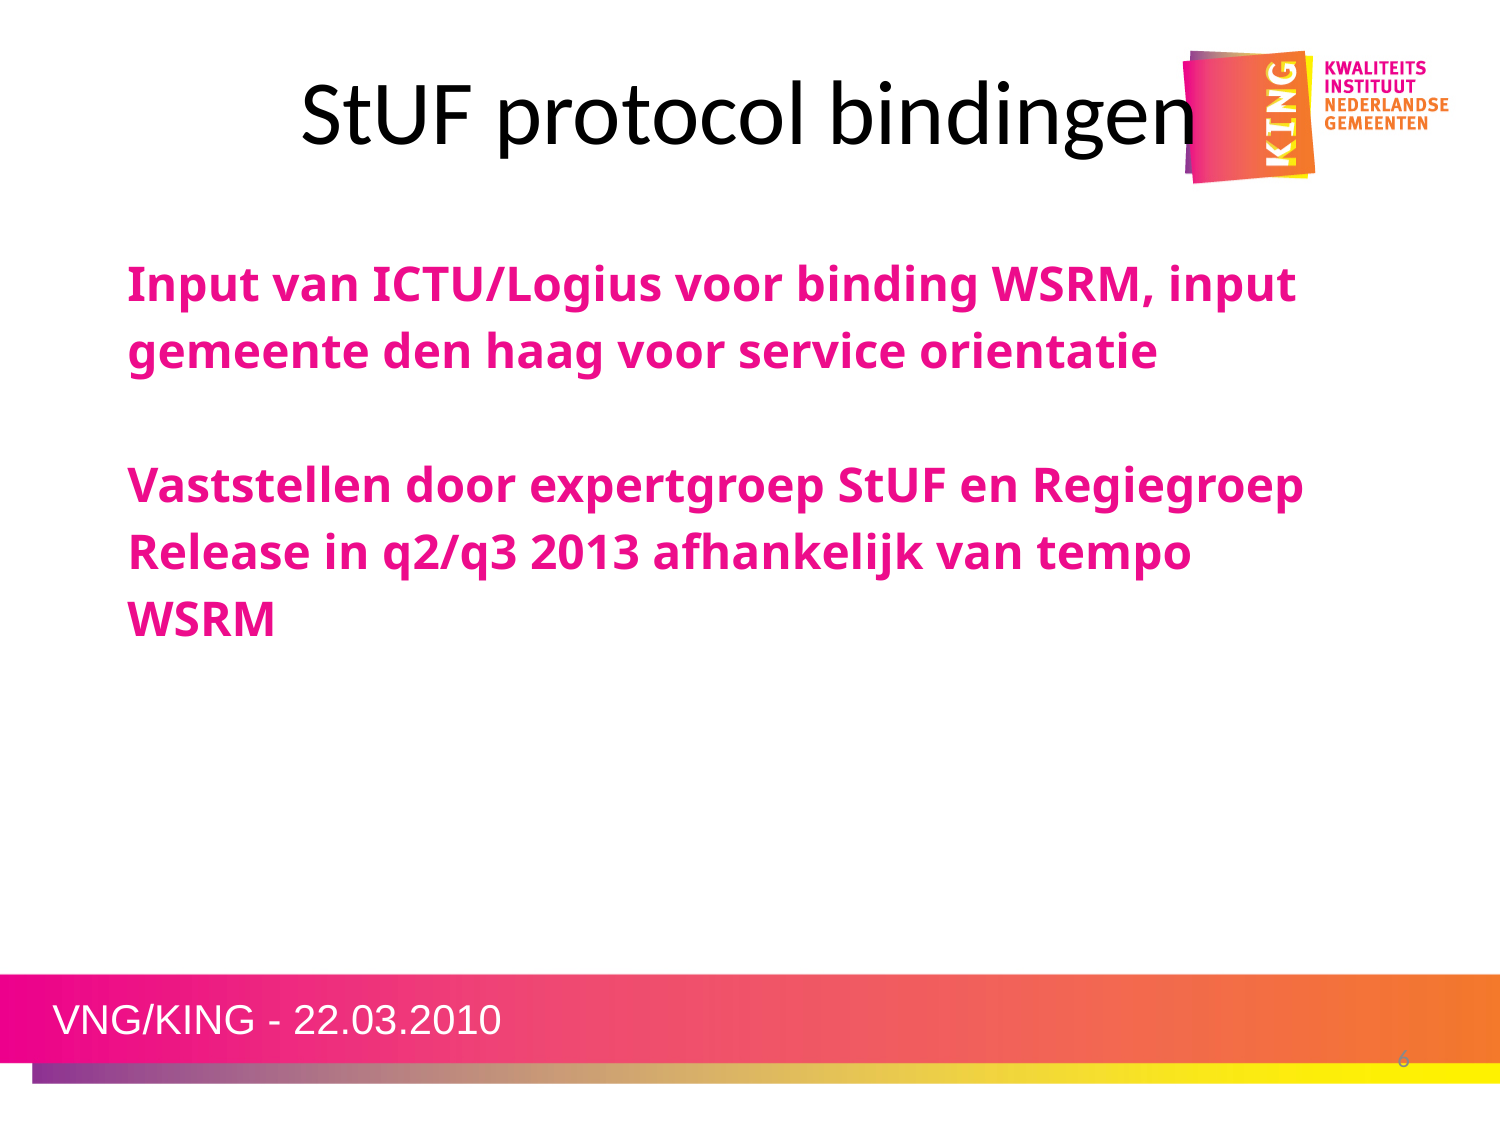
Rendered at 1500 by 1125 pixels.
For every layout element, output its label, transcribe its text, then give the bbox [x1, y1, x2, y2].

picture [0, 0, 1500, 1125]
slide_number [37, 971, 988, 1064]
list Input van ICTU/Logius voor binding WSRM, input gemeente den haag voor service orientatie Vaststellen door expertgroep StUF en Regiegroep Release in q2/q3 2013 afhankelijk van tempo WSRM [112, 246, 1500, 989]
title StUF protocol bindingen [75, 45, 1425, 233]
slide_number 6 [1074, 1042, 1425, 1103]
